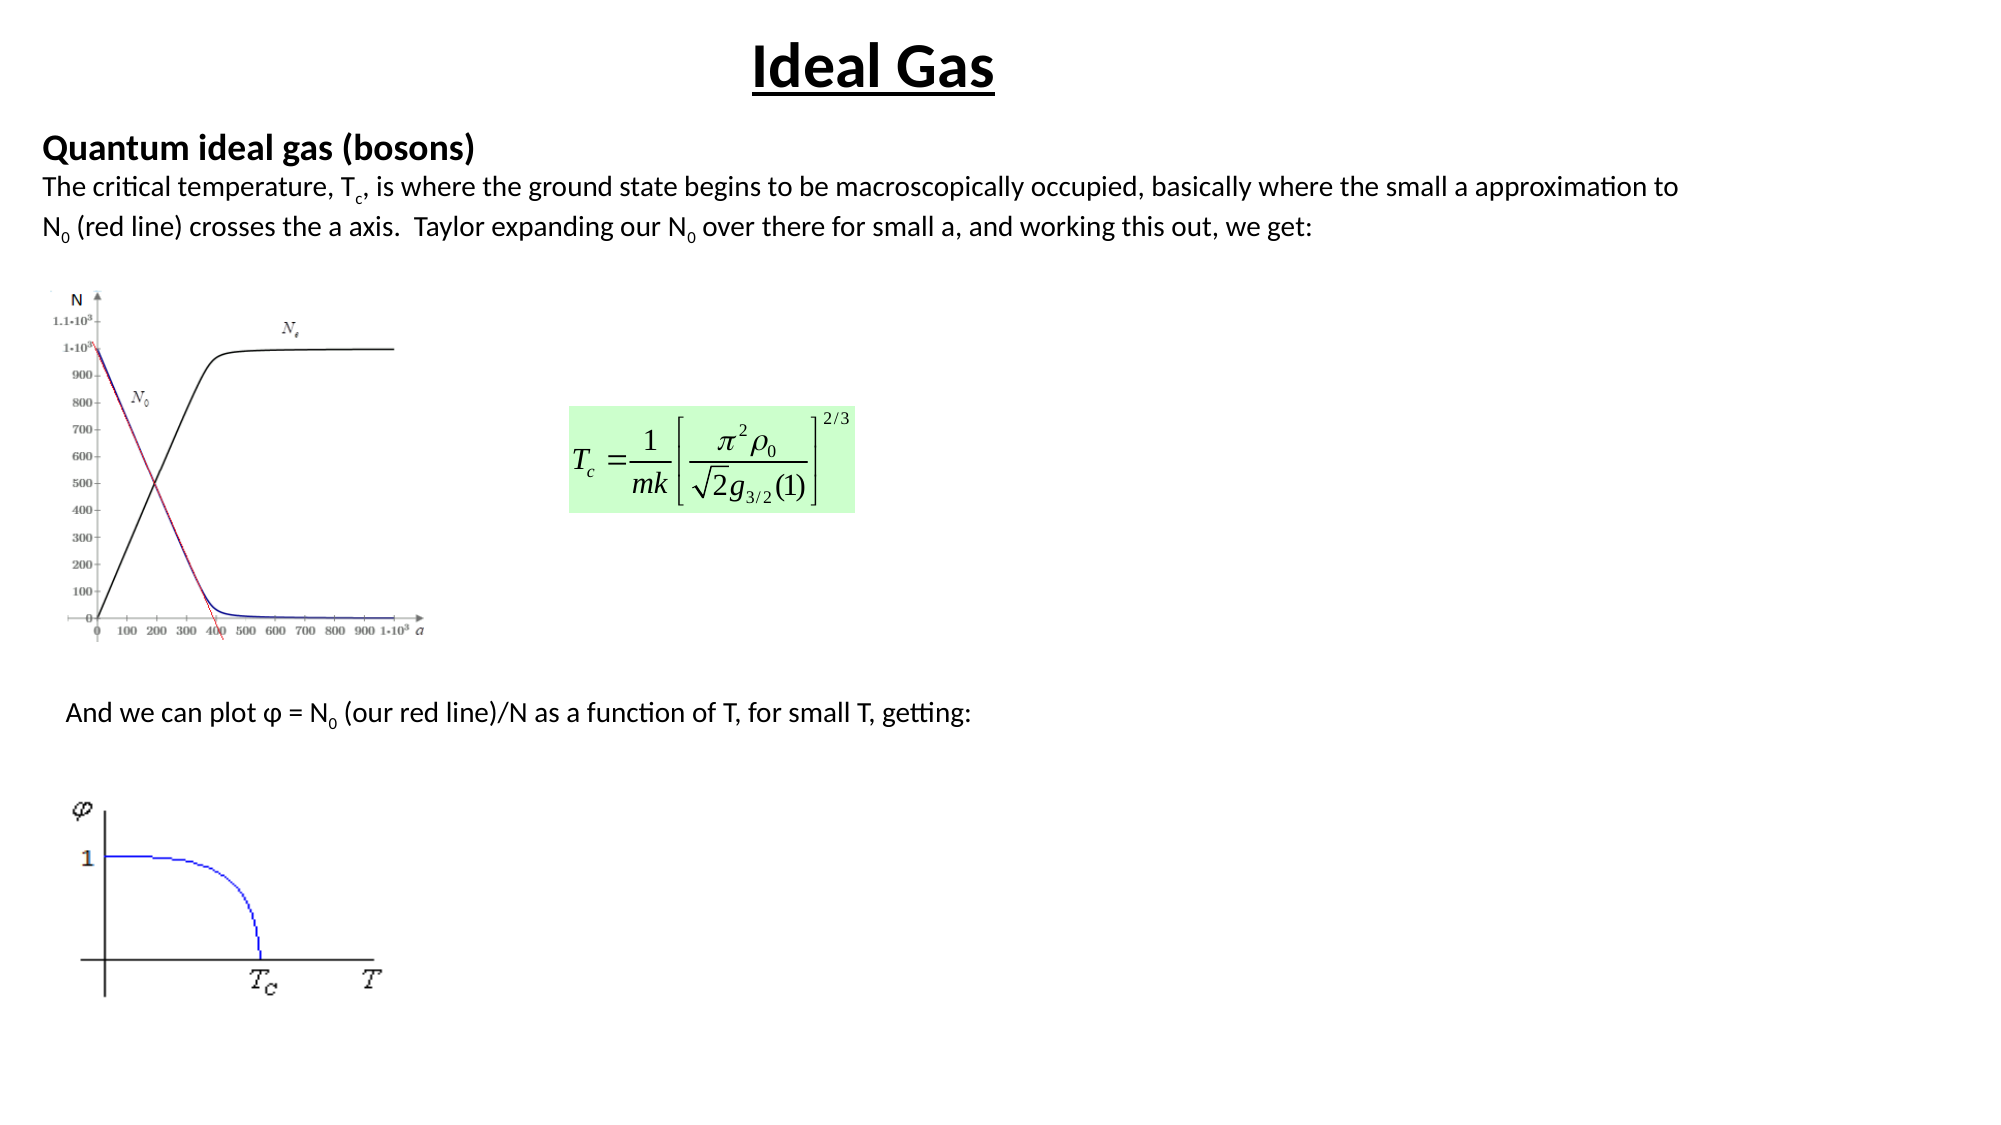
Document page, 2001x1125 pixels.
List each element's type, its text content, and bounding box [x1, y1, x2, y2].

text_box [50, 780, 429, 1056]
title Ideal Gas [644, 23, 1102, 109]
text_box And we can plot φ = N0 (our red line)/N as a function of T, for small T, getting: [50, 686, 1085, 741]
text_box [50, 290, 429, 643]
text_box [568, 405, 855, 513]
text_box Quantum ideal gas (bosons) The critical temperature, Tc, is where the ground state begins to be macroscopically occupied, basically where the small a approximation to N0 (red line) crosses the a axis. Taylor expanding our N0 over there for small a, and working this out, we get: [27, 115, 1703, 255]
